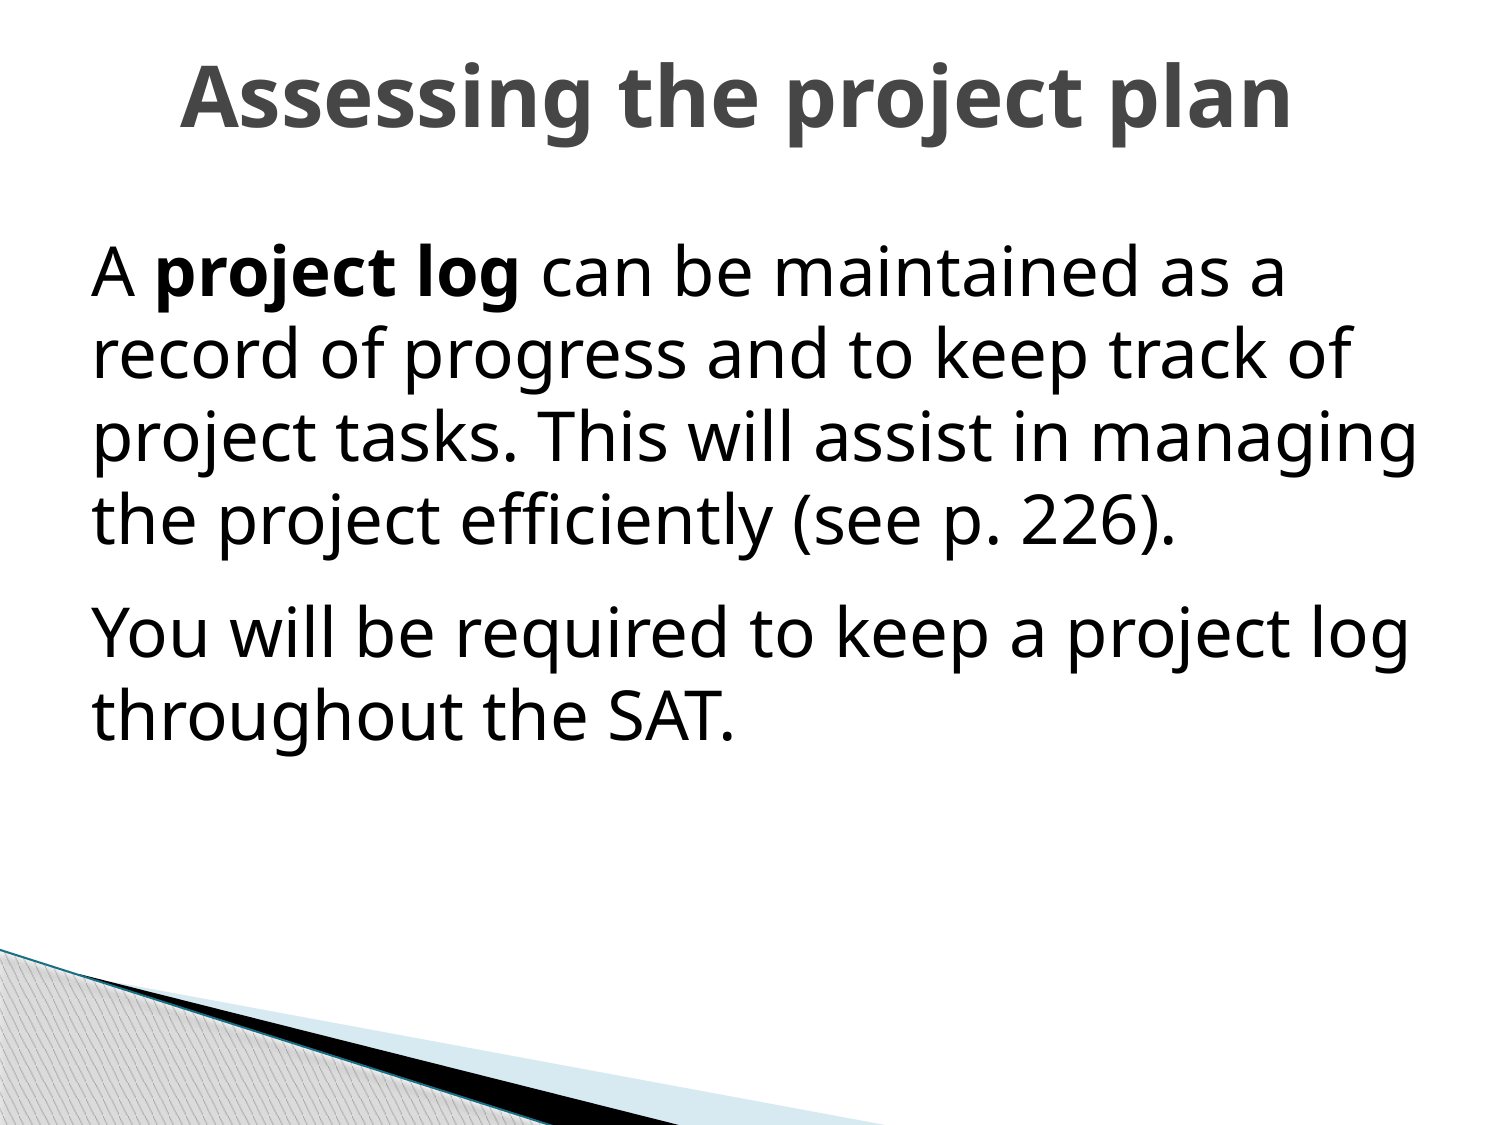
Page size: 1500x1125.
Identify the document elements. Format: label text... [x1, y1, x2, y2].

title Assessing the project plan [100, 0, 1376, 188]
list A project log can be maintained as a record of progress and to keep track of project tasks. This will assist in managing the project efficiently (see p. 226). You will be required to keep a project log throughout the SAT. [76, 219, 1447, 846]
